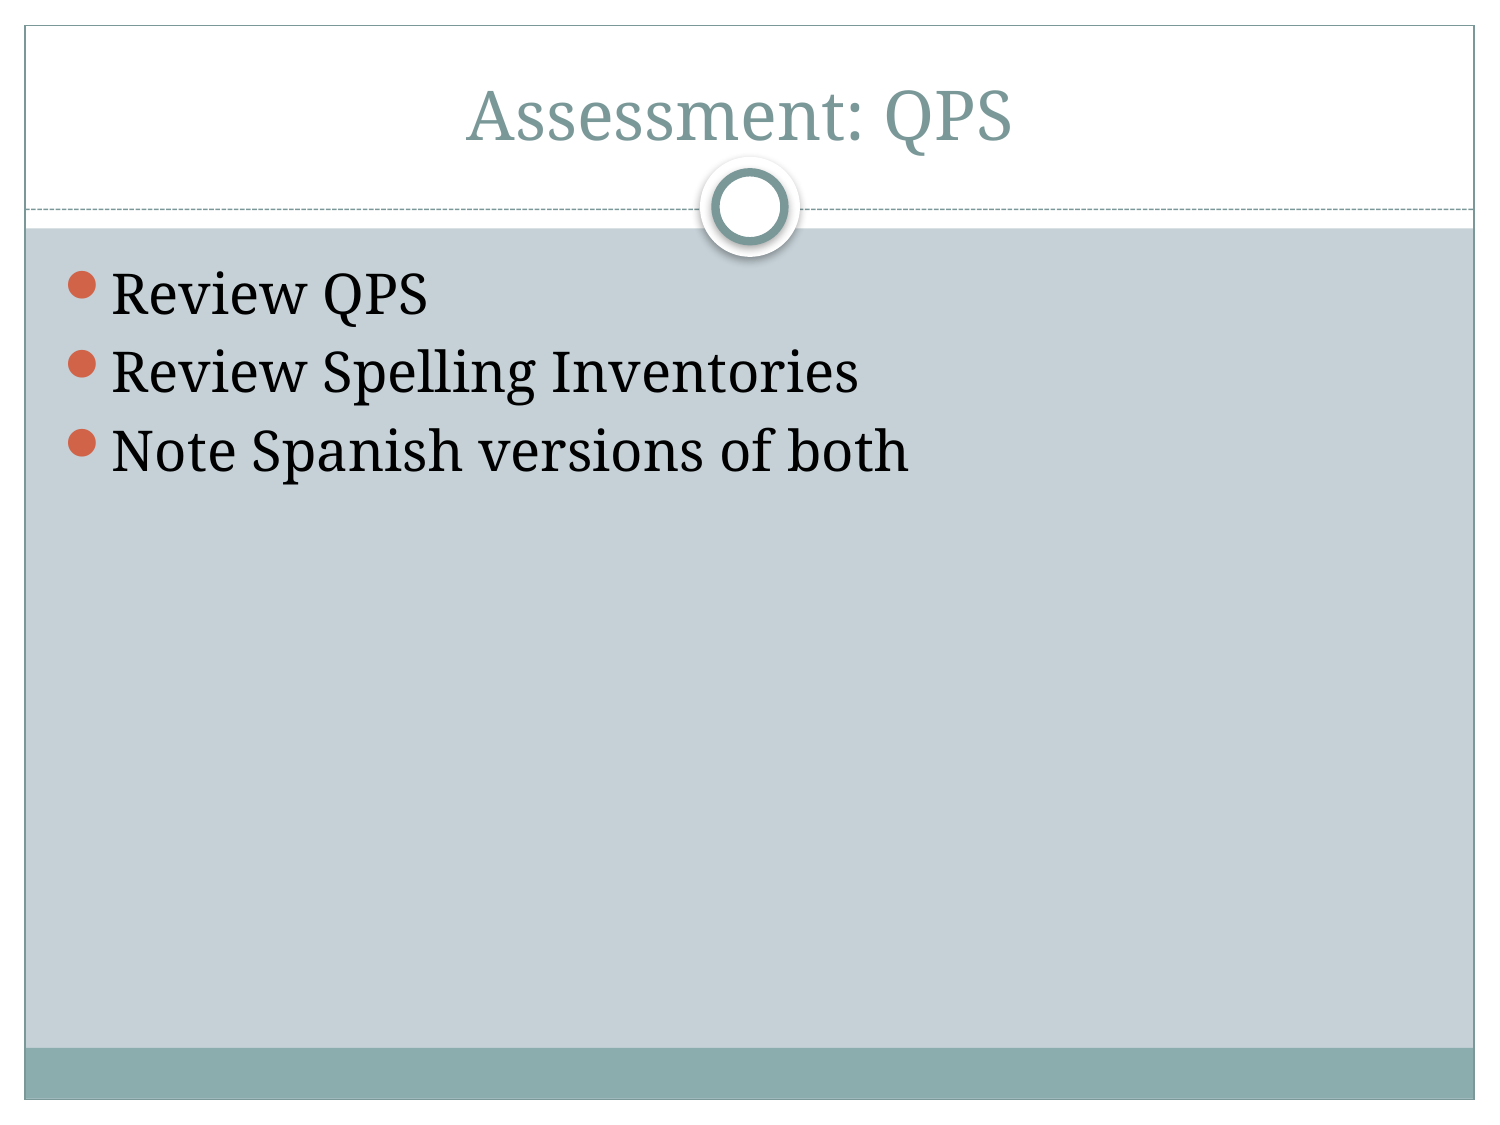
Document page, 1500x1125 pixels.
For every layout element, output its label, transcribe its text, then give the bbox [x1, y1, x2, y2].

title Assessment: QPS [49, 37, 1450, 162]
list Review QPS Review Spelling Inventories Note Spanish versions of both [49, 250, 1445, 1001]
